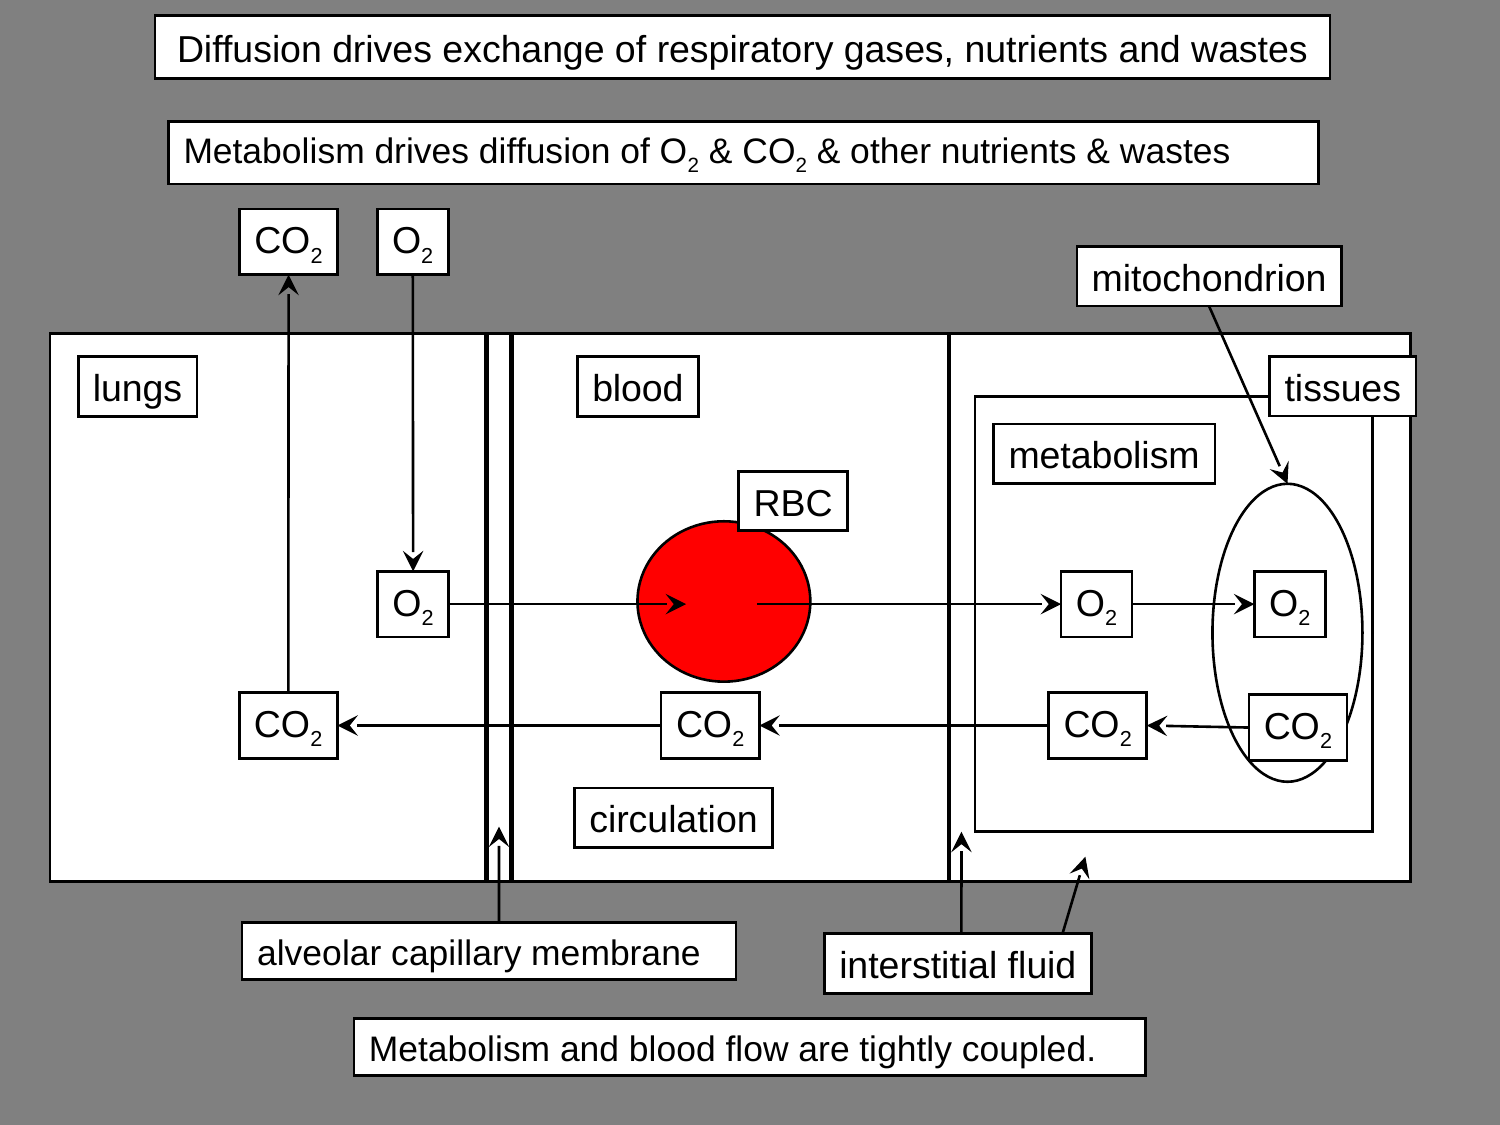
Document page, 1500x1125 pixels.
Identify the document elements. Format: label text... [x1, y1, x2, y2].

title Diffusion drives exchange of respiratory gases, nutrients and wastes [154, 14, 1331, 80]
text_box Metabolism and blood flow are tightly coupled. [354, 1018, 1146, 1076]
text_box Metabolism drives diffusion of O2 & CO2 & other nutrients & wastes [168, 121, 1319, 185]
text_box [49, 208, 1418, 997]
